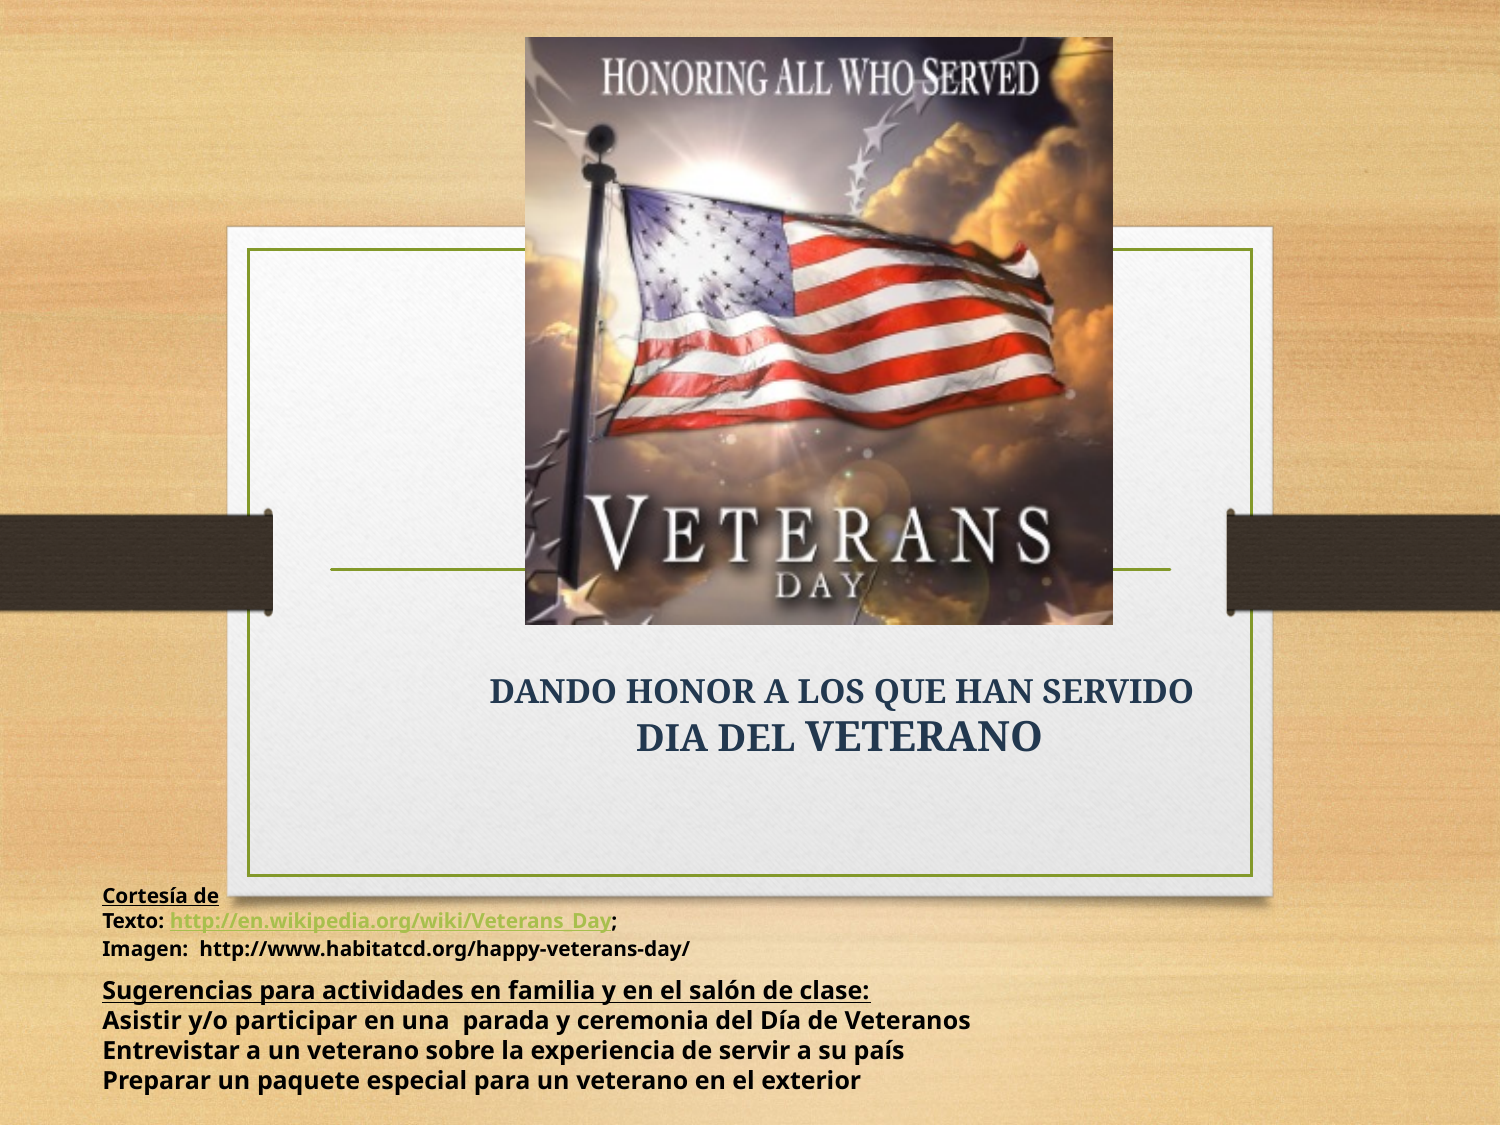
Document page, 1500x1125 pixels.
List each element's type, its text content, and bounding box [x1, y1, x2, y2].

text_box Cortesía de Texto: http://en.wikipedia.org/wiki/Veterans_Day; Imagen: http://www.habitatcd.org/happy-veterans-day/ [87, 874, 1450, 968]
picture [0, 0, 1500, 1125]
text_box DANDO HONOR A LOS QUE HAN SERVIDO DIA DEL VETERANO [474, 662, 1213, 768]
text_box Sugerencias para actividades en familia y en el salón de clase: Asistir y/o participar en una parada y ceremonia del Día de Veteranos Entrevistar a un veterano sobre la experiencia de servir a su país Preparar un paquete especial para un veterano en el exterior [87, 968, 1150, 1102]
